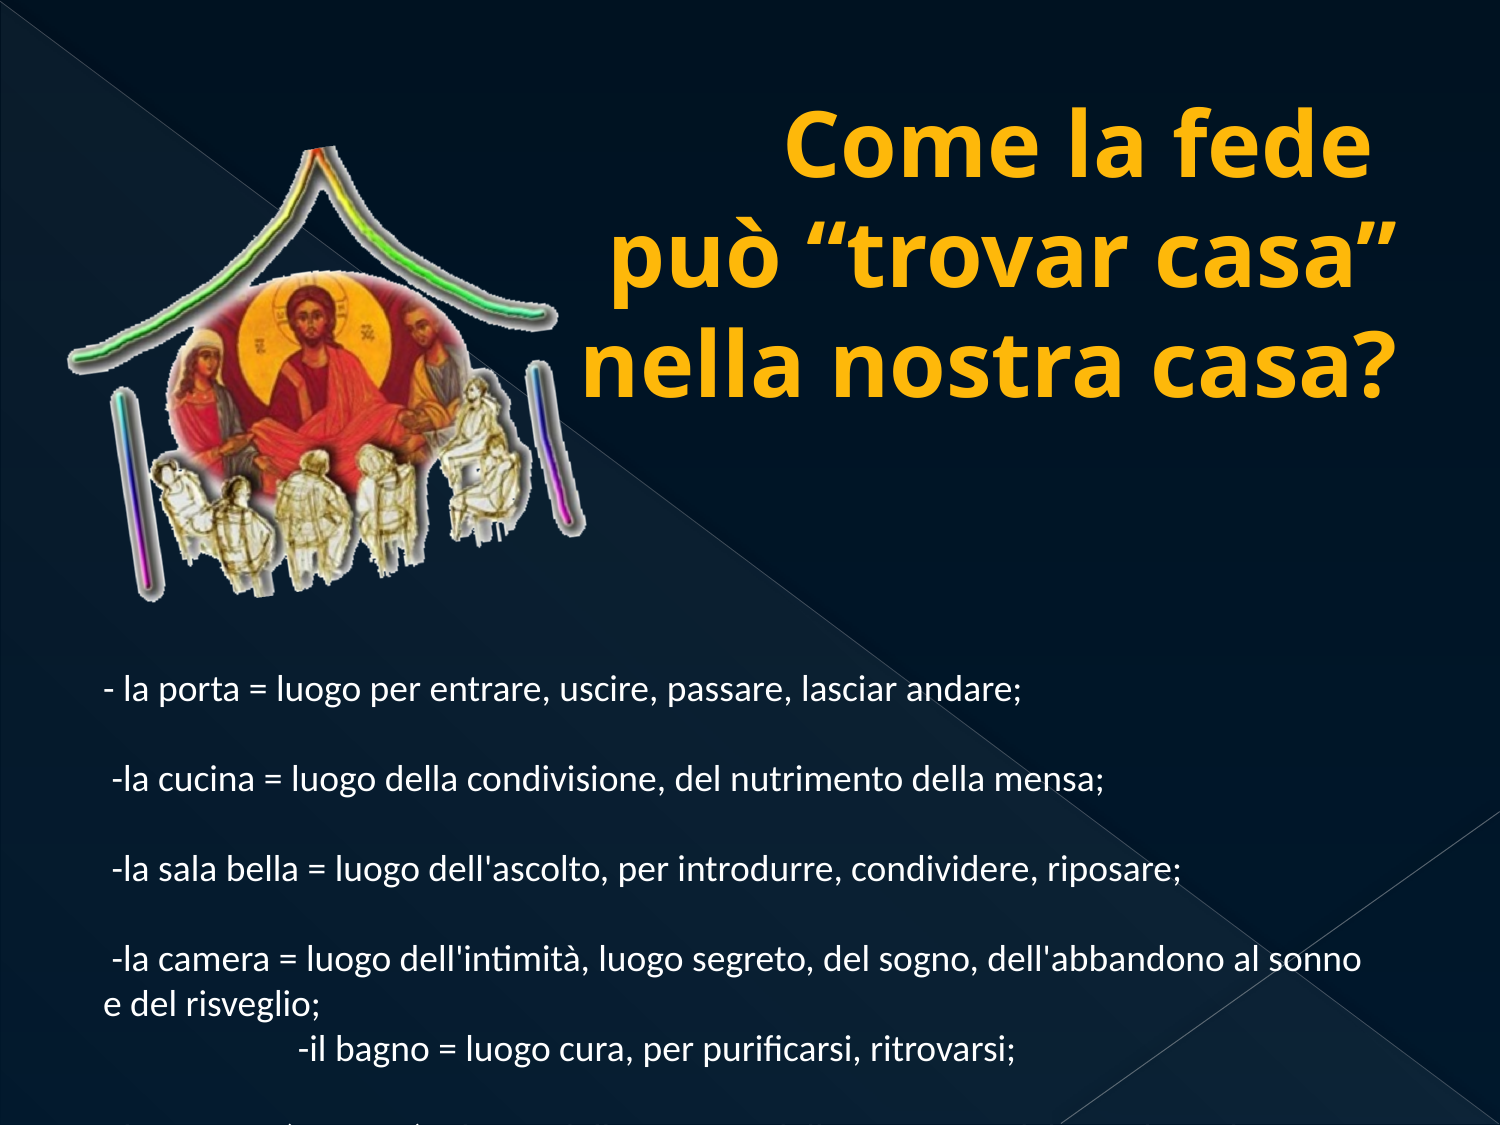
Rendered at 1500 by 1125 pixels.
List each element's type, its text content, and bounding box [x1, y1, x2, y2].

text_box Come la fede può “trovar casa” nella nostra casa? [564, 78, 1414, 423]
picture [31, 115, 613, 621]
text_box - la porta = luogo per entrare, uscire, passare, lasciar andare; -la cucina = luogo della condivisione, del nutrimento della mensa; -la sala bella = luogo dell'ascolto, per introdurre, condividere, riposare; -la camera = luogo dell'intimità, luogo segreto, del sogno, dell'abbandono al sonno e del risveglio; -il bagno = luogo cura, per purificarsi, ritrovarsi; -la finestra (terrazza) = luogo dell'apertura, dell'aria nuova, del guardare oltre; -il giardino = luogo della contemplazione, della bellezza, del gioco... [88, 656, 1388, 1125]
